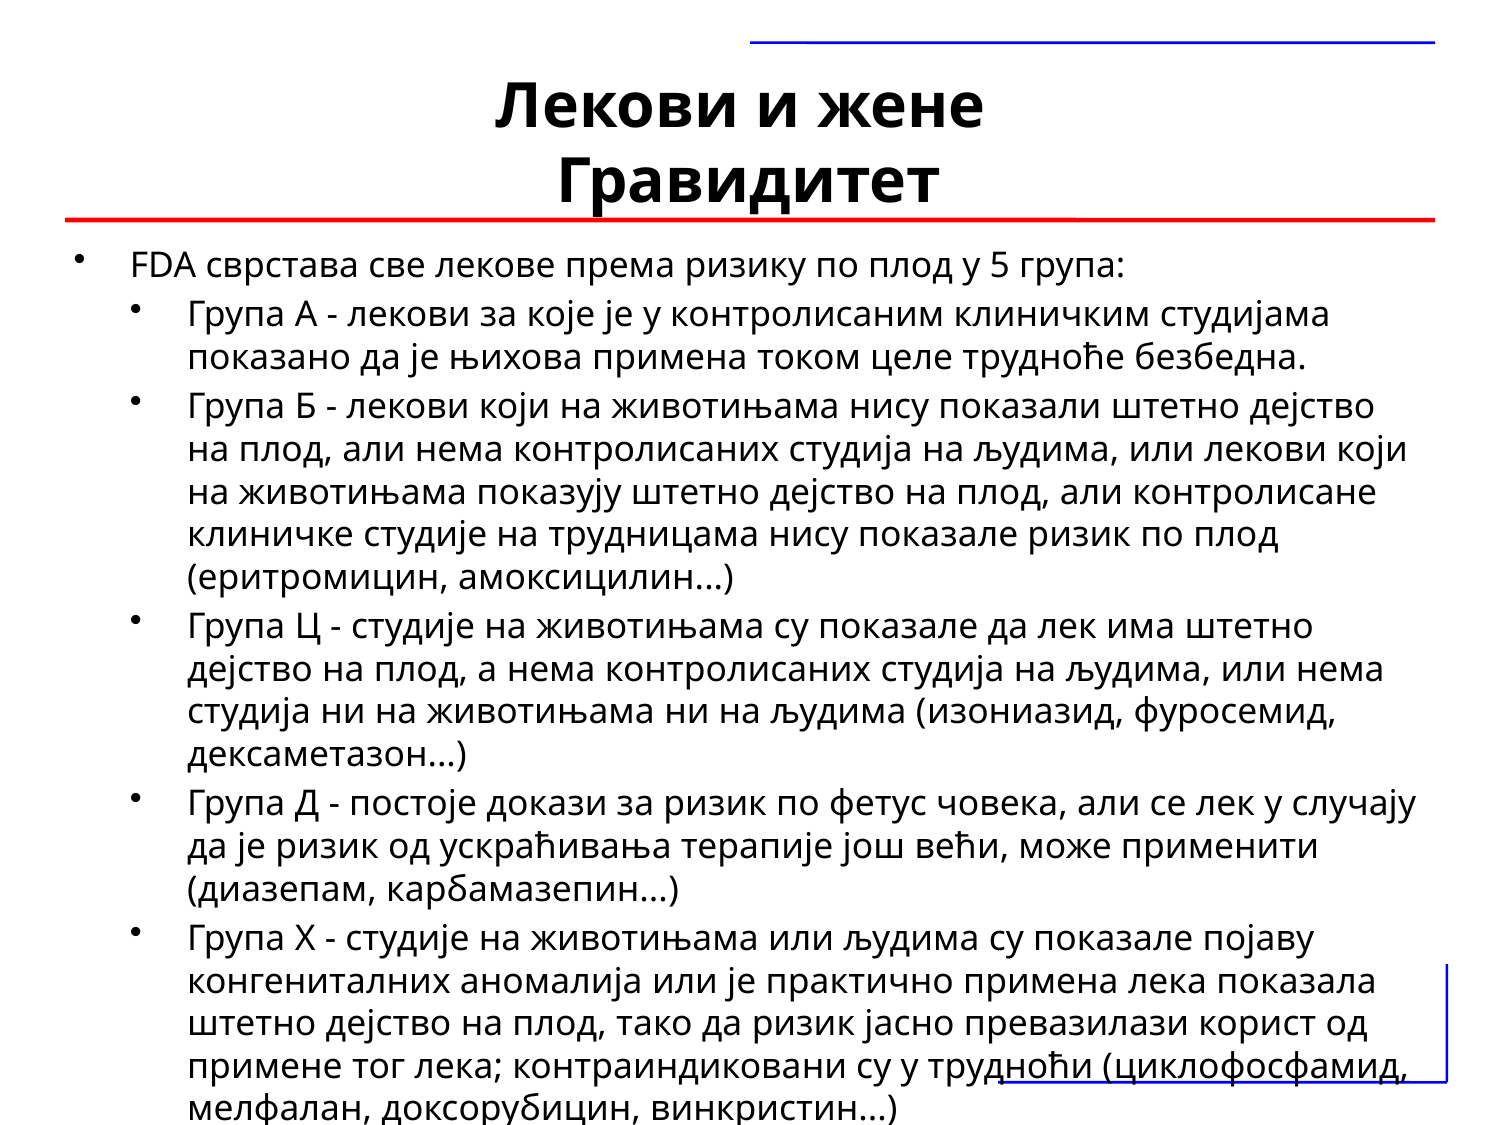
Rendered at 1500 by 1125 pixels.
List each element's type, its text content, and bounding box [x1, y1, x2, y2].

list FDA сврстава све лекове према ризику по плод у 5 група: Група А - лекови за које је у контролисаним клиничким студијама показано да је њихова примена током целе трудноће безбедна. Група Б - лекови који на животињама нису показали штетно дејство на плод, али нема контролисаних студија на људима, или лекови који на животињама показују штетно дејство на плод, али контролисане клиничке студије на трудницама нису показале ризик по плод (еритромицин, амоксицилин...) Група Ц - студије на животињама су показале да лек има штетно дејство на плод, а нема контролисаних студија на људима, или нема студија ни на животињама ни на људима (изониазид, фуросемид, дексаметазон...) Група Д - постоје докази за ризик по фетус човека, али се лек у случају да је ризик од ускраћивања терапије још већи, може применити (диазепам, карбамазепин...) Група X - студије на животињама или људима су показале појаву конгениталних аномалија или је практично примена лека показала штетно дејство на плод, тако да ризик јасно превазилази корист од примене тог лека; контраиндиковани су у трудноћи (циклофосфамид, мелфалан, доксорубицин, винкристин...) [58, 234, 1442, 959]
title Лекови и жене Гравидитет [74, 19, 1424, 223]
